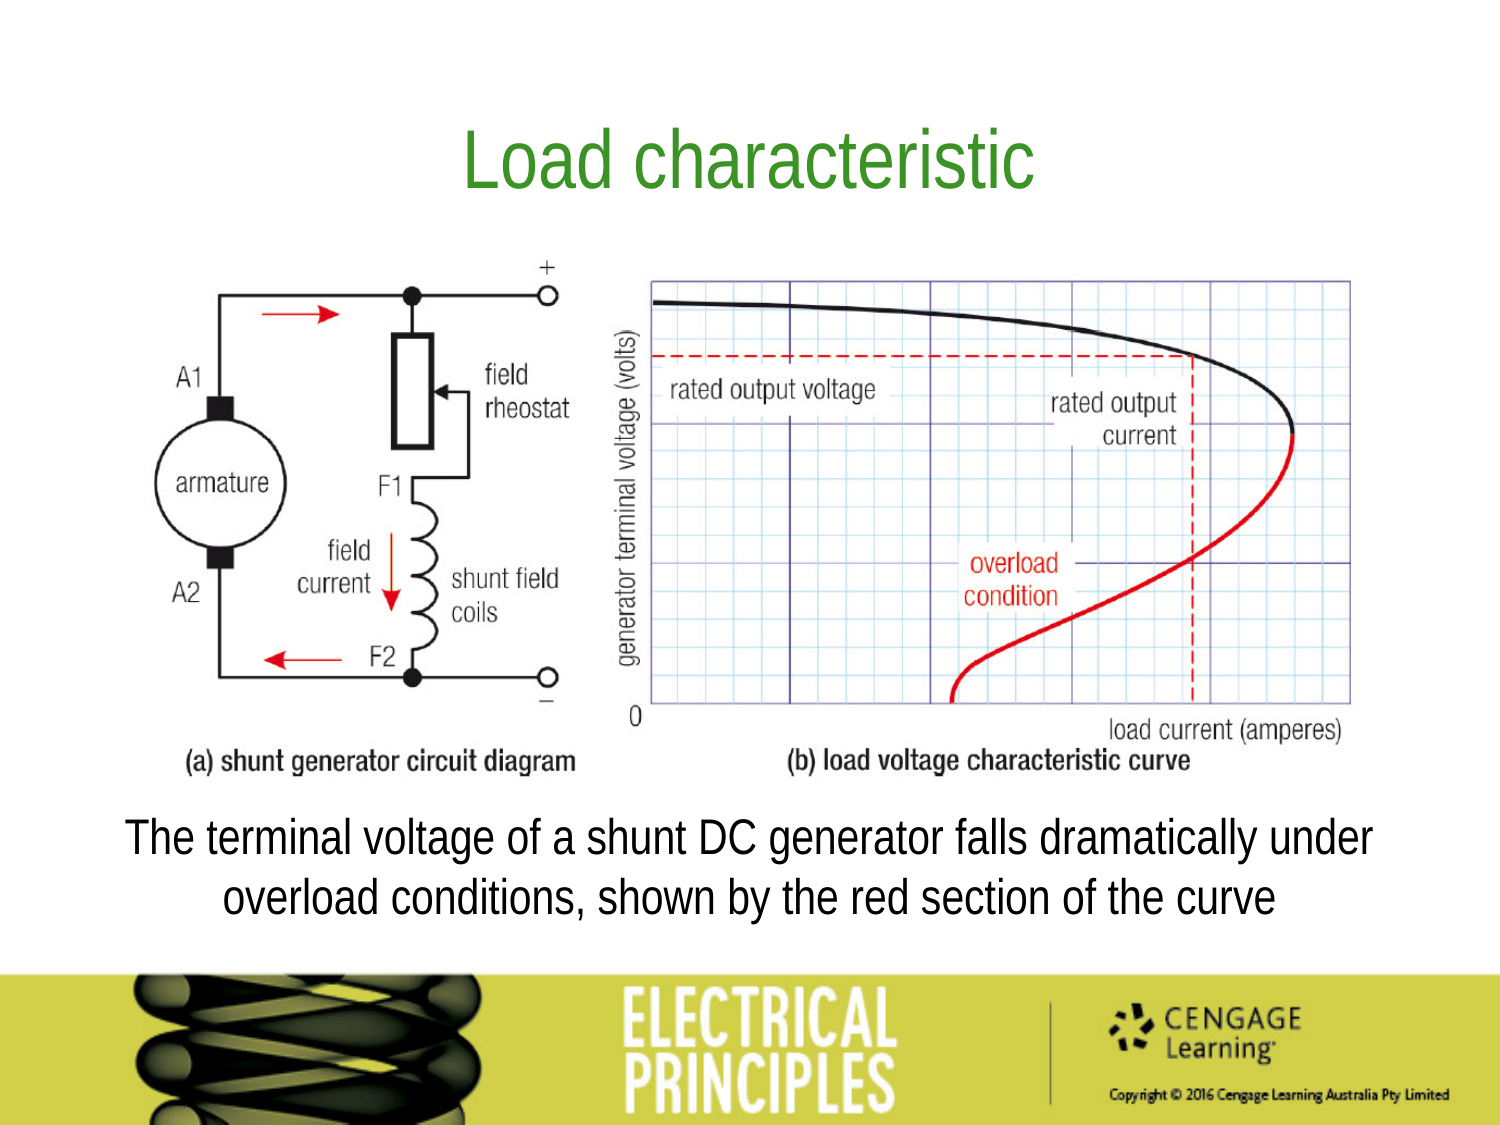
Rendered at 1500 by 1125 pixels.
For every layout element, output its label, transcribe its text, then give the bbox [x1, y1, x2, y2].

title Load characteristic [0, 0, 1500, 207]
picture [0, 207, 1500, 1125]
text_box The terminal voltage of a shunt DC generator falls dramatically under overload conditions, shown by the red section of the curve [100, 797, 1400, 932]
